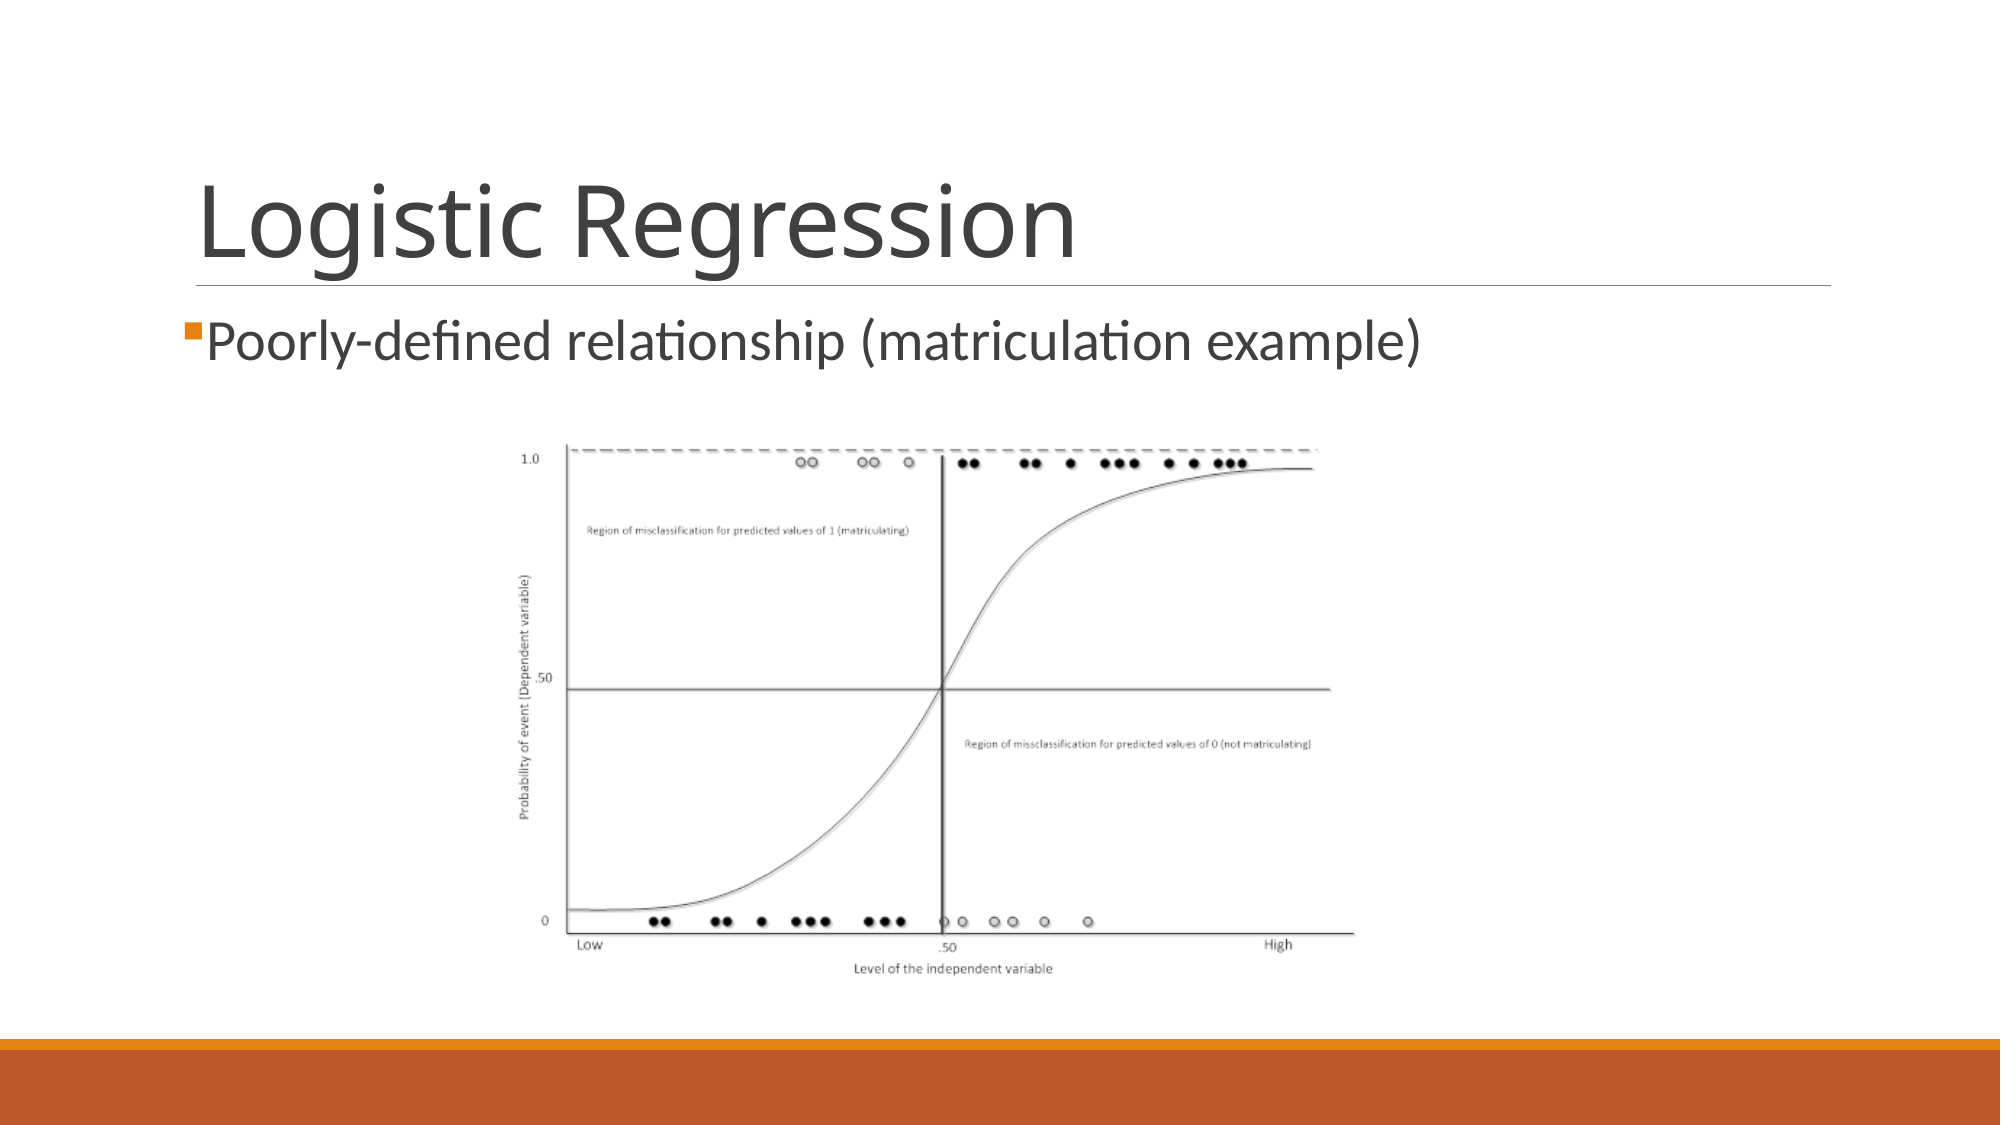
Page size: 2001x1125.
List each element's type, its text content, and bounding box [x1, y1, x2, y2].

list Poorly-defined relationship (matriculation example) [180, 302, 1830, 963]
title Logistic Regression [180, 47, 1830, 285]
picture [504, 397, 1361, 981]
